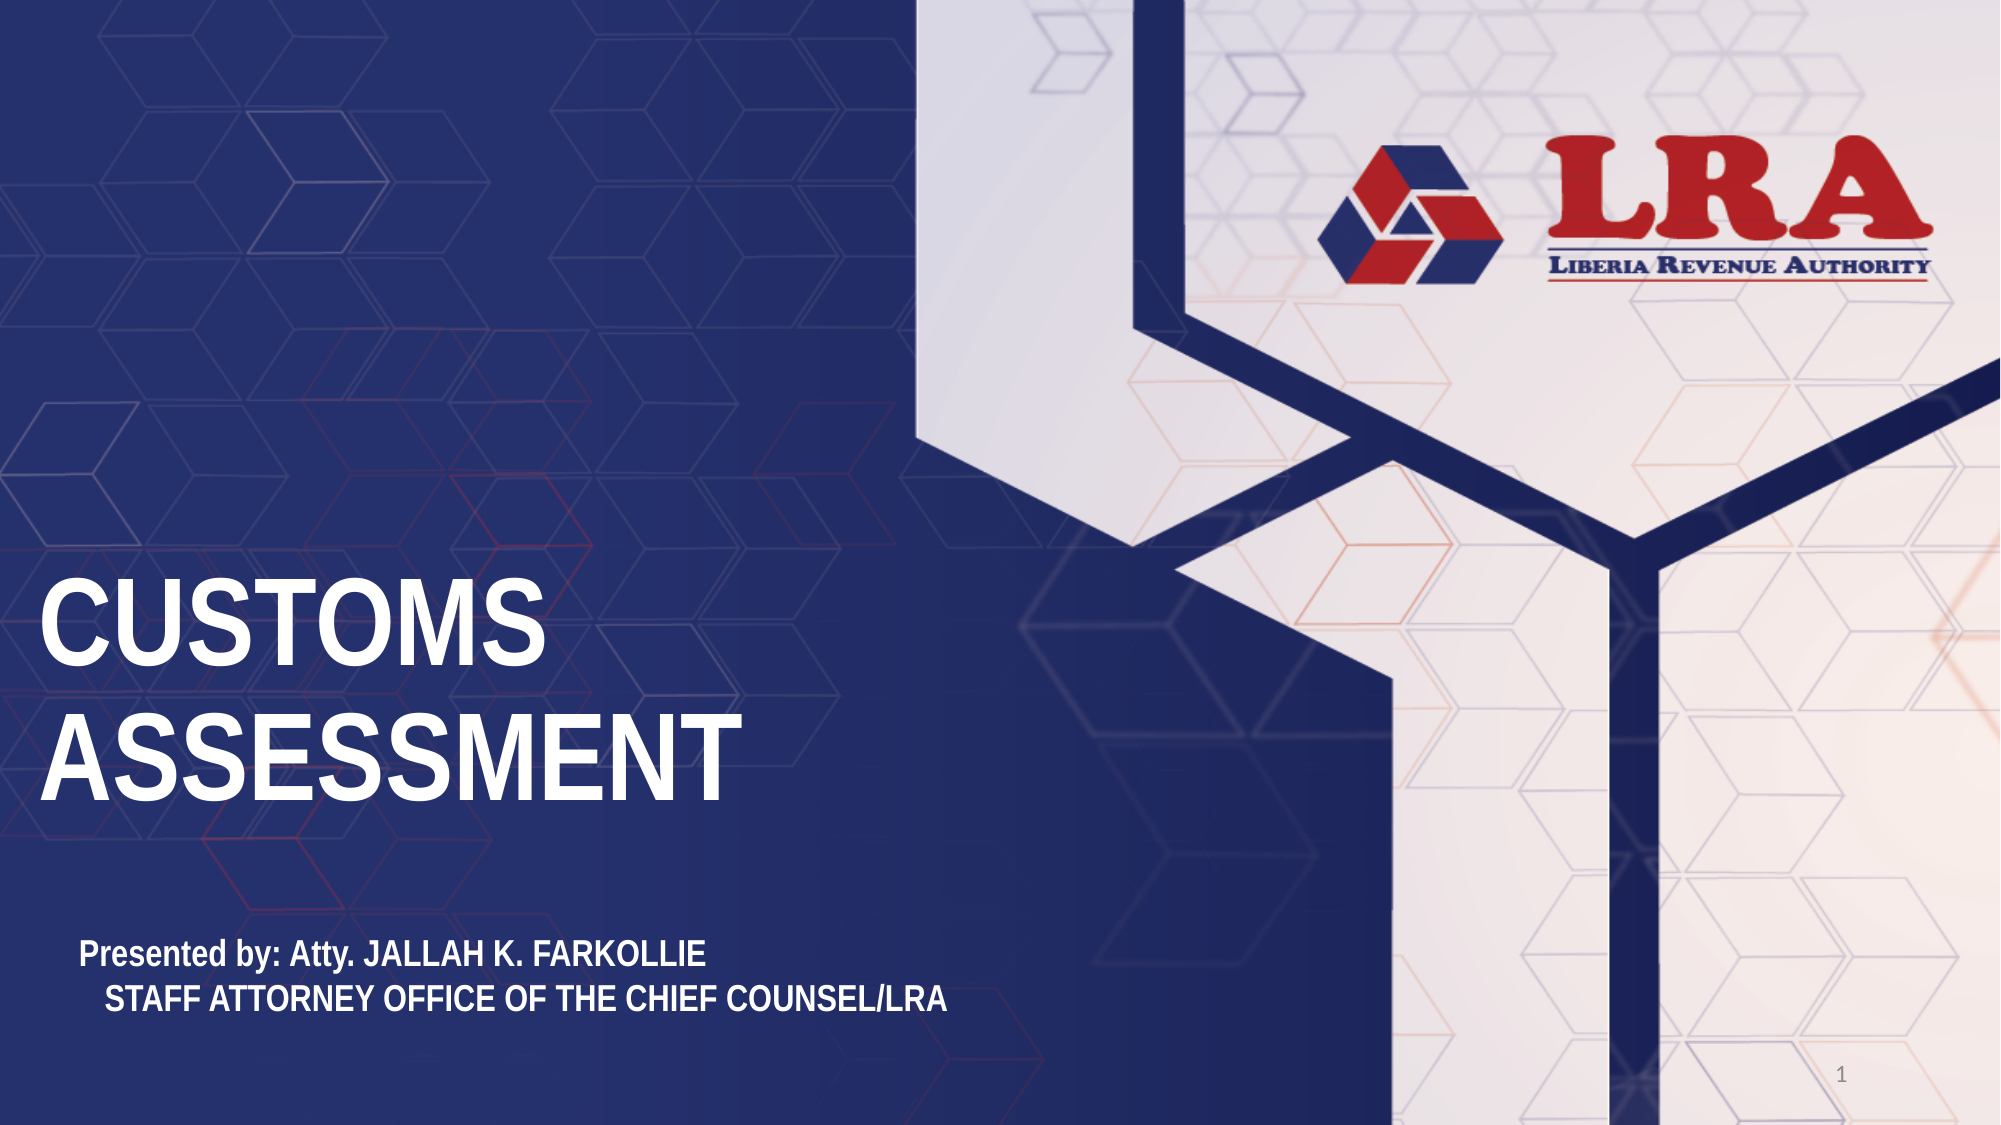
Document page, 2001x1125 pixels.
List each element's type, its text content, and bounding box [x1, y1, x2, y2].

slide_number 1 [1412, 1042, 1863, 1103]
picture [0, 0, 2001, 1125]
text_box Presented by: Atty. JALLAH K. FARKOLLIE STAFF ATTORNEY OFFICE OF THE CHIEF COUNSEL/LRA [64, 921, 1129, 1026]
title CUSTOMS ASSESSMENT [23, 259, 1027, 835]
